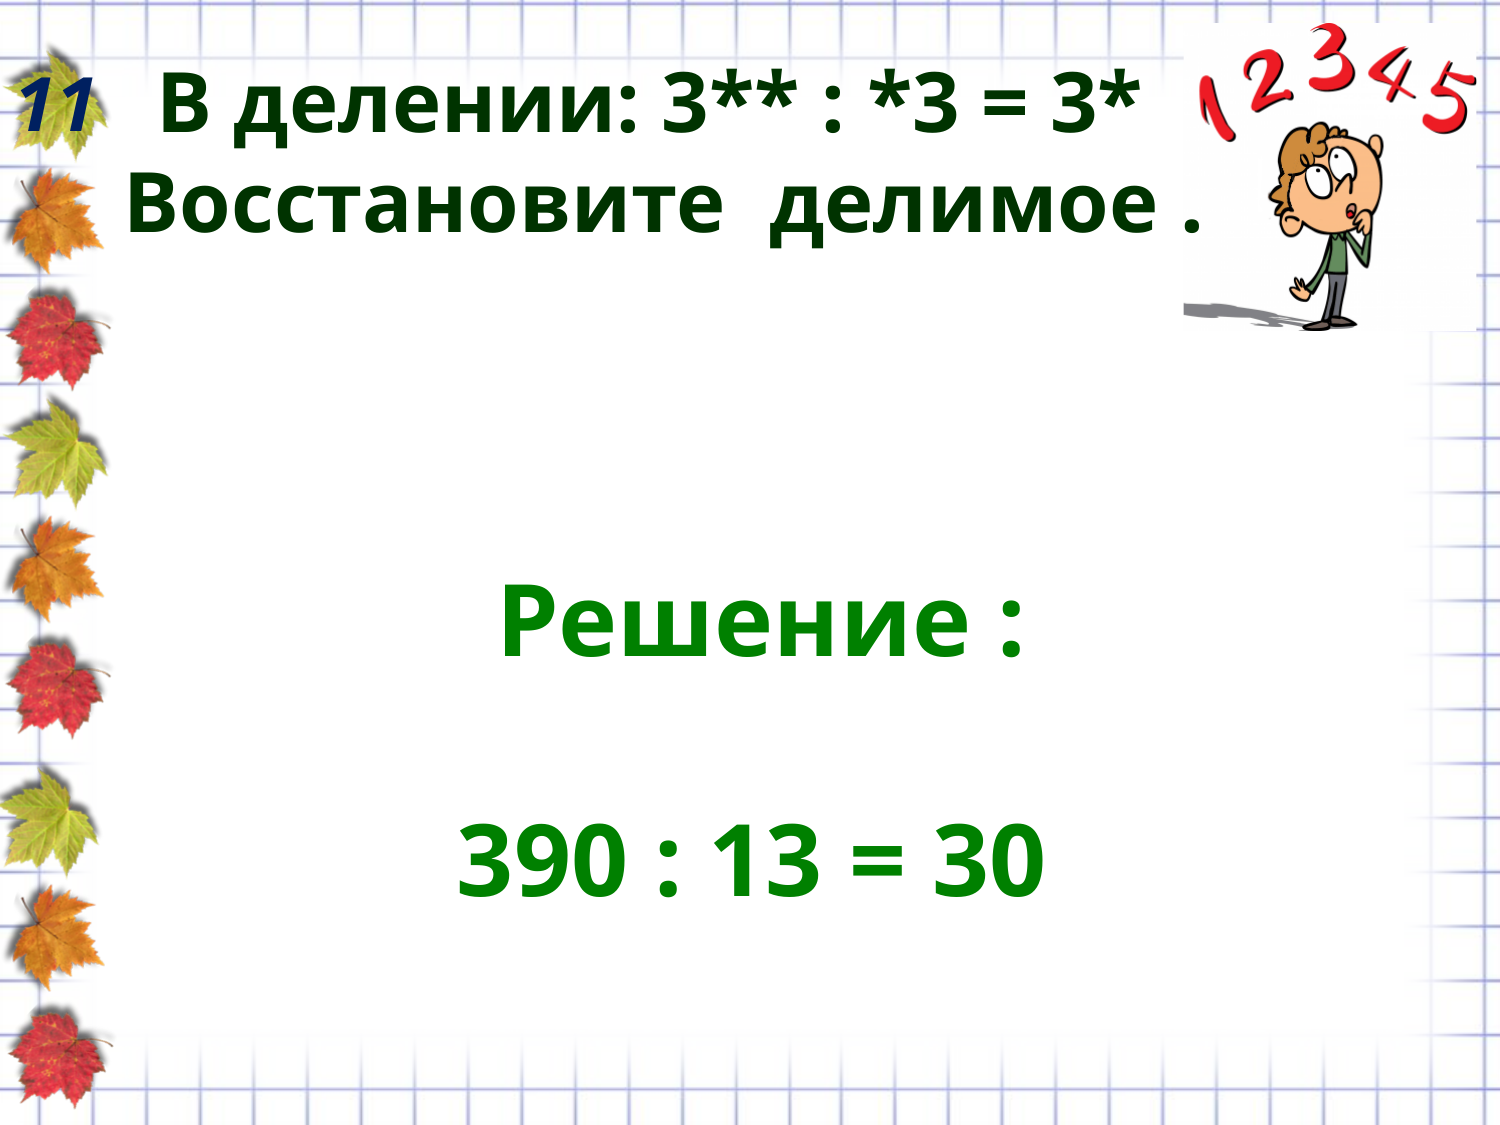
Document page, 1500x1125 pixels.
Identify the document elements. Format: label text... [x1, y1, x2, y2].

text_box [118, 23, 1181, 28]
text_box [118, 33, 1178, 37]
text_box [118, 339, 1468, 1093]
picture [0, 0, 1500, 1125]
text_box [118, 29, 1178, 33]
text_box Решение : 390 : 13 = 30 [82, 503, 1456, 924]
text_box В делении: 3** : *3 = 3* Восстановите делимое . [109, 41, 1178, 327]
text_box 2 [118, 339, 1463, 1088]
text_box 11 [0, 49, 109, 155]
text_box Ответ: 3131 , 5252 - всего 2 числа. [118, 339, 1460, 1085]
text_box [118, 339, 1472, 1097]
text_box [118, 337, 1478, 1103]
